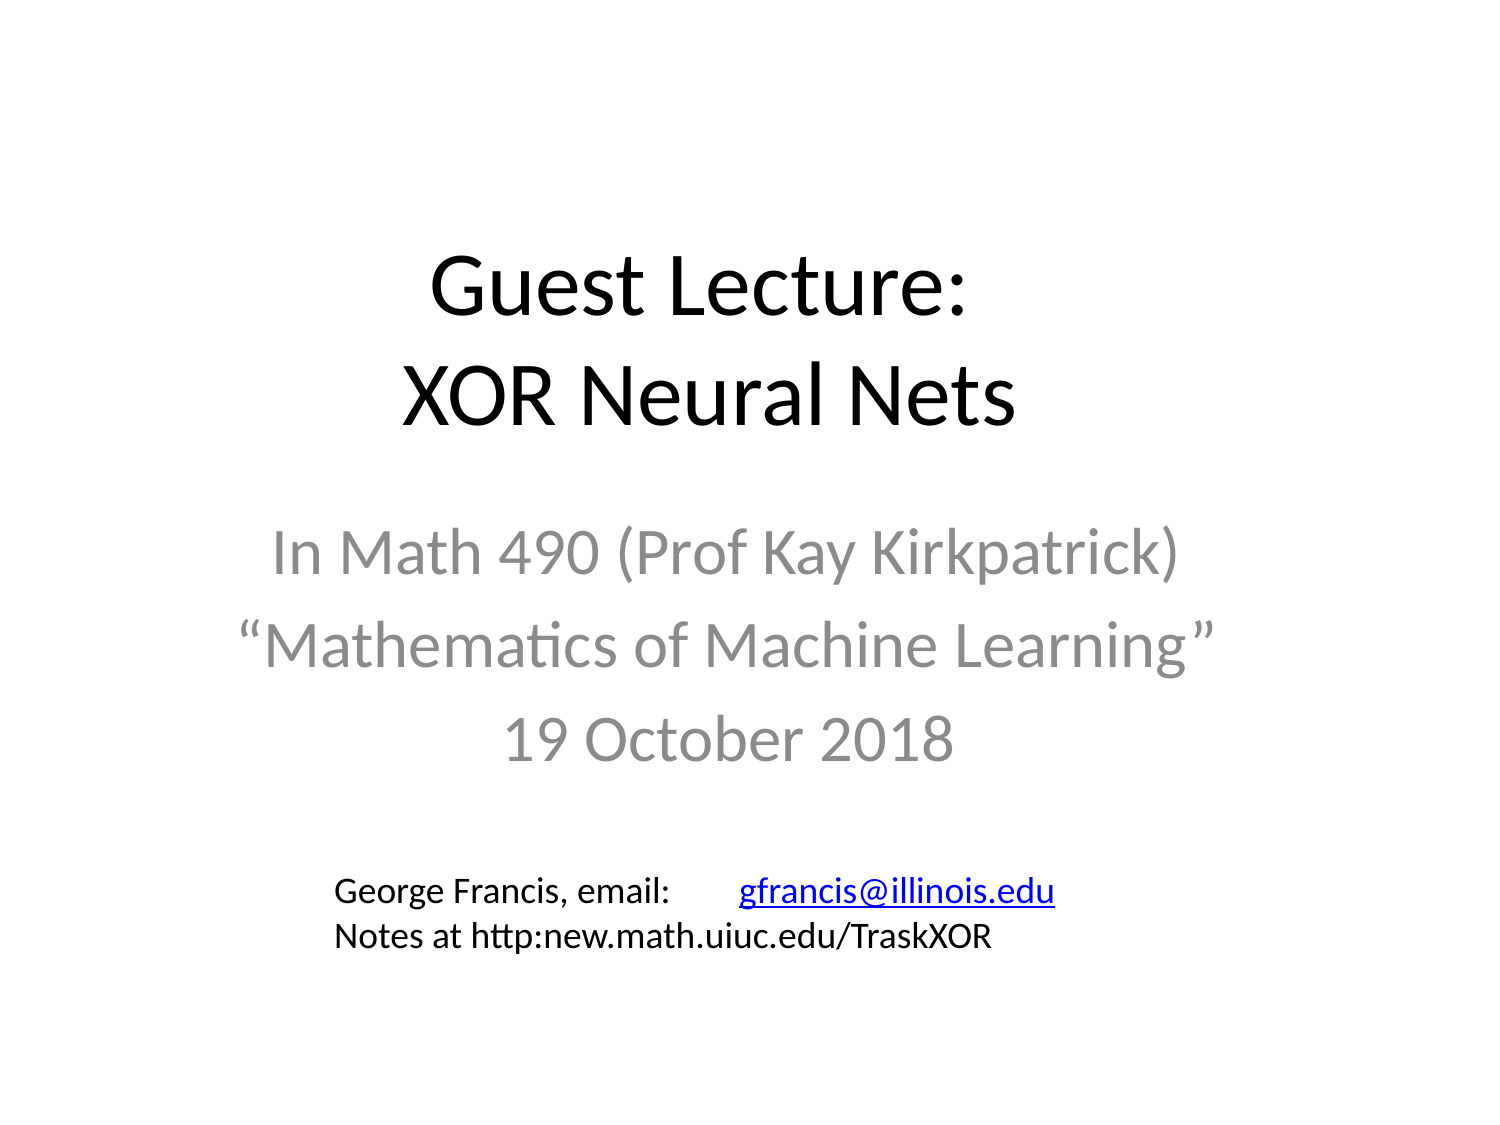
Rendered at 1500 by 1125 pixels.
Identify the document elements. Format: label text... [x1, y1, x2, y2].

subtitle In Math 490 (Prof Kay Kirkpatrick) “Mathematics of Machine Learning” 19 October 2018 [201, 500, 1252, 788]
text_box George Francis, email: gfrancis@illinois.edu Notes at http:new.math.uiuc.edu/TraskXOR [319, 858, 1124, 964]
title Guest Lecture: XOR Neural Nets [72, 212, 1348, 454]
